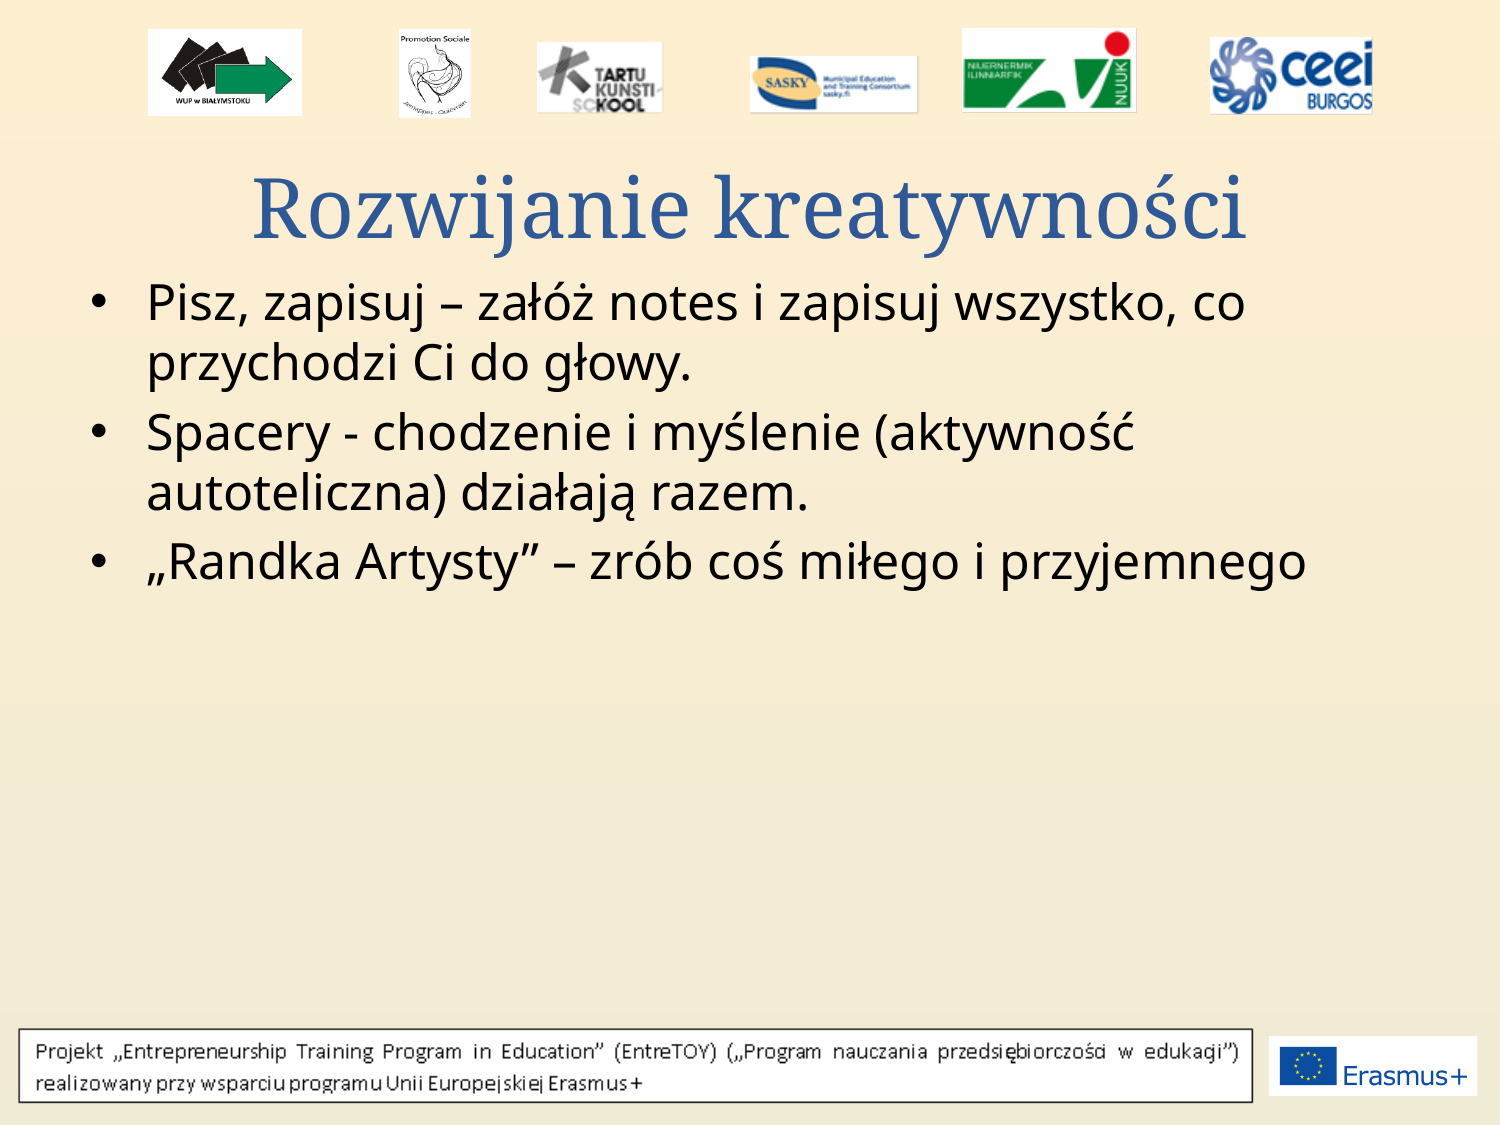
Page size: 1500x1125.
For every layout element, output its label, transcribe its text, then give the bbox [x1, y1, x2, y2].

picture [750, 56, 921, 116]
picture [962, 28, 1140, 116]
list Pisz, zapisuj – załóż notes i zapisuj wszystko, co przychodzi Ci do głowy. Spacery - chodzenie i myślenie (aktywność autoteliczna) działają razem. „Randka Artysty” – zrób coś miłego i przyjemnego [75, 262, 1425, 1005]
picture [537, 42, 668, 118]
picture [399, 29, 471, 118]
picture [1210, 37, 1374, 116]
picture [17, 1027, 1255, 1105]
picture [148, 29, 302, 116]
title Rozwijanie kreatywności [75, 149, 1425, 262]
